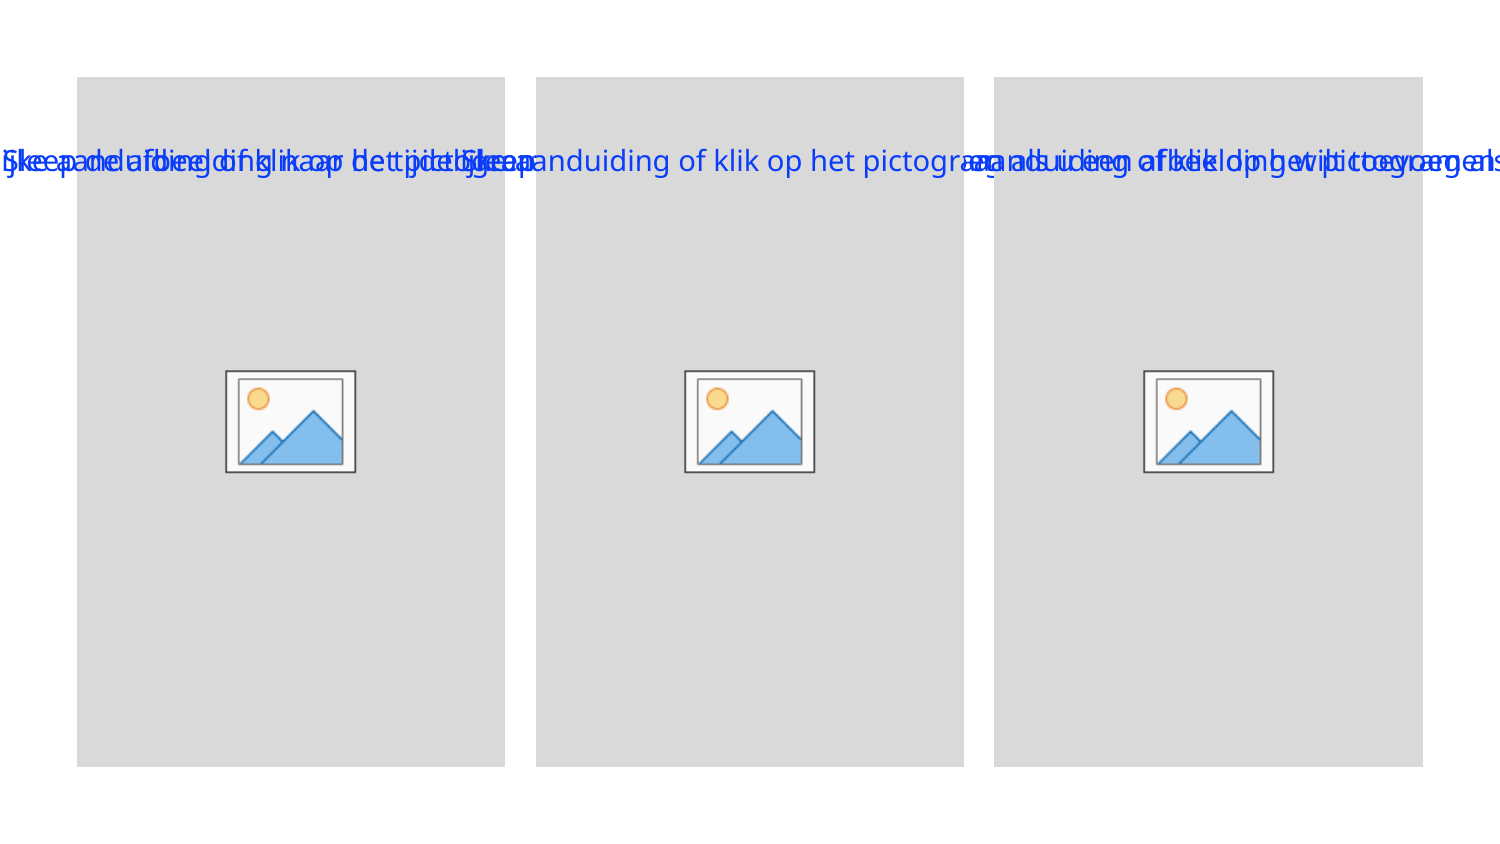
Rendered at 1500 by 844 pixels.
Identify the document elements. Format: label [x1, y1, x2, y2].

picture [76, 76, 506, 768]
picture [994, 76, 1424, 768]
picture [535, 76, 965, 768]
